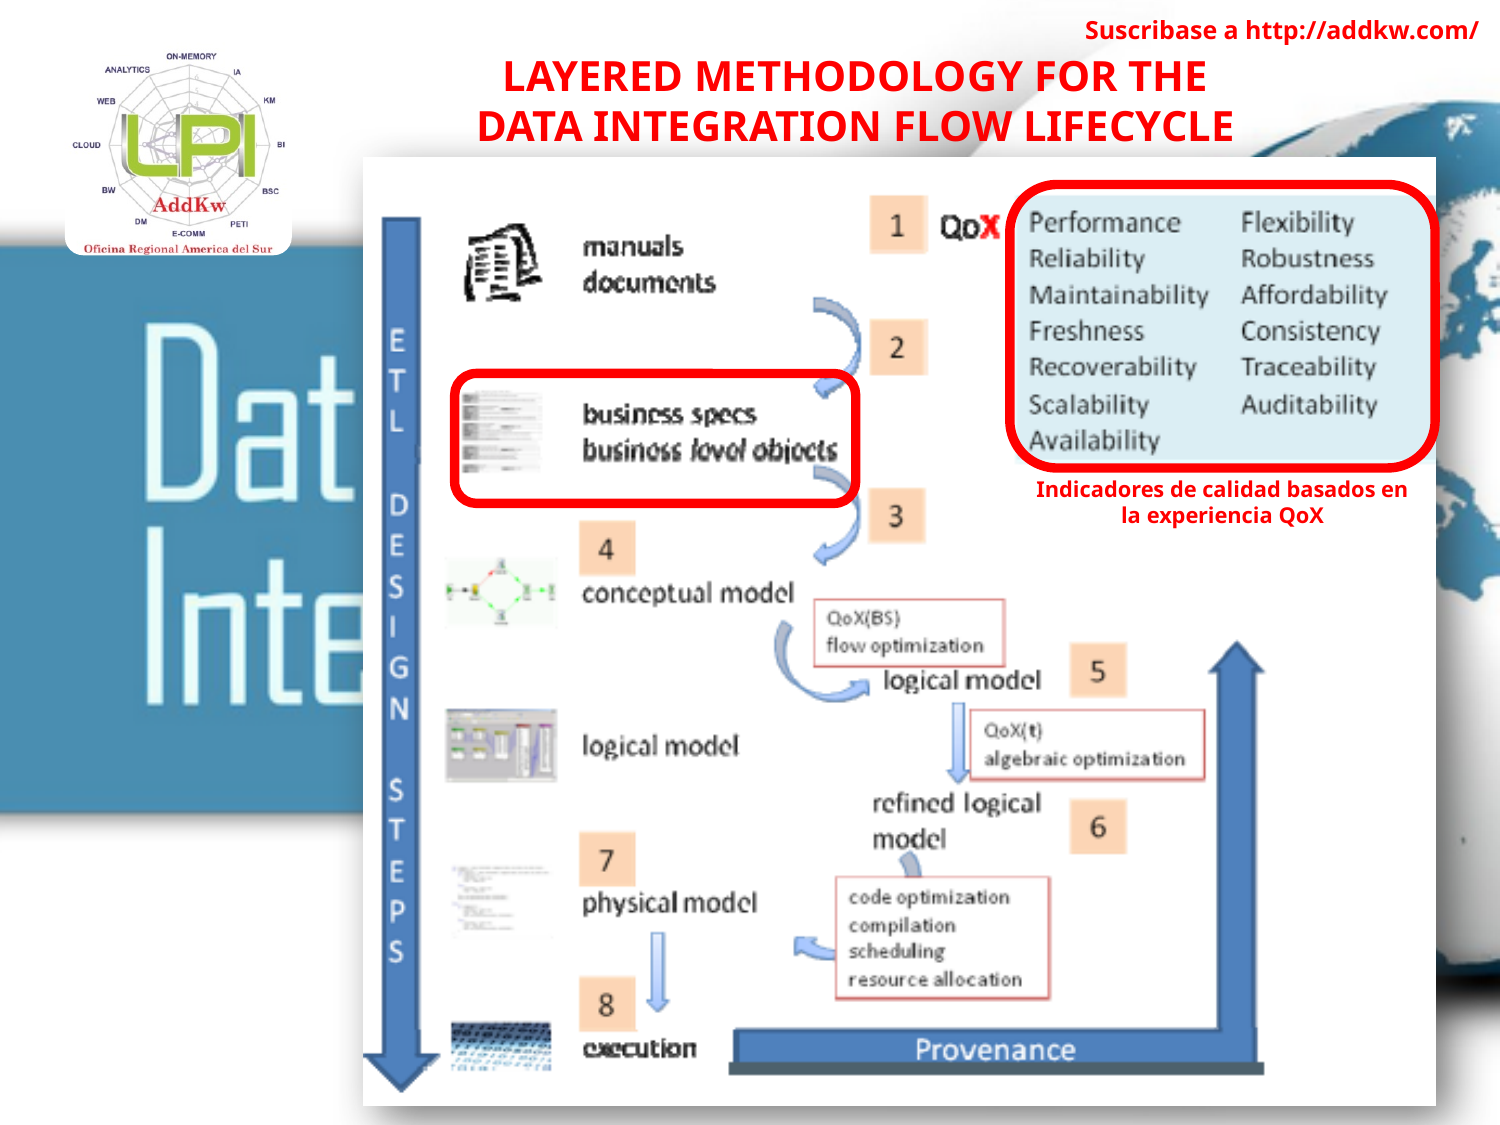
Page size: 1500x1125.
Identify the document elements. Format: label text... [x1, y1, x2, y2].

picture [0, 0, 1500, 1125]
text_box LAYERED METHODOLOGY FOR THE DATA INTEGRATION FLOW LIFECYCLE [276, 42, 1435, 161]
text_box Suscribase a http://addkw.com/ [1070, 7, 1495, 52]
